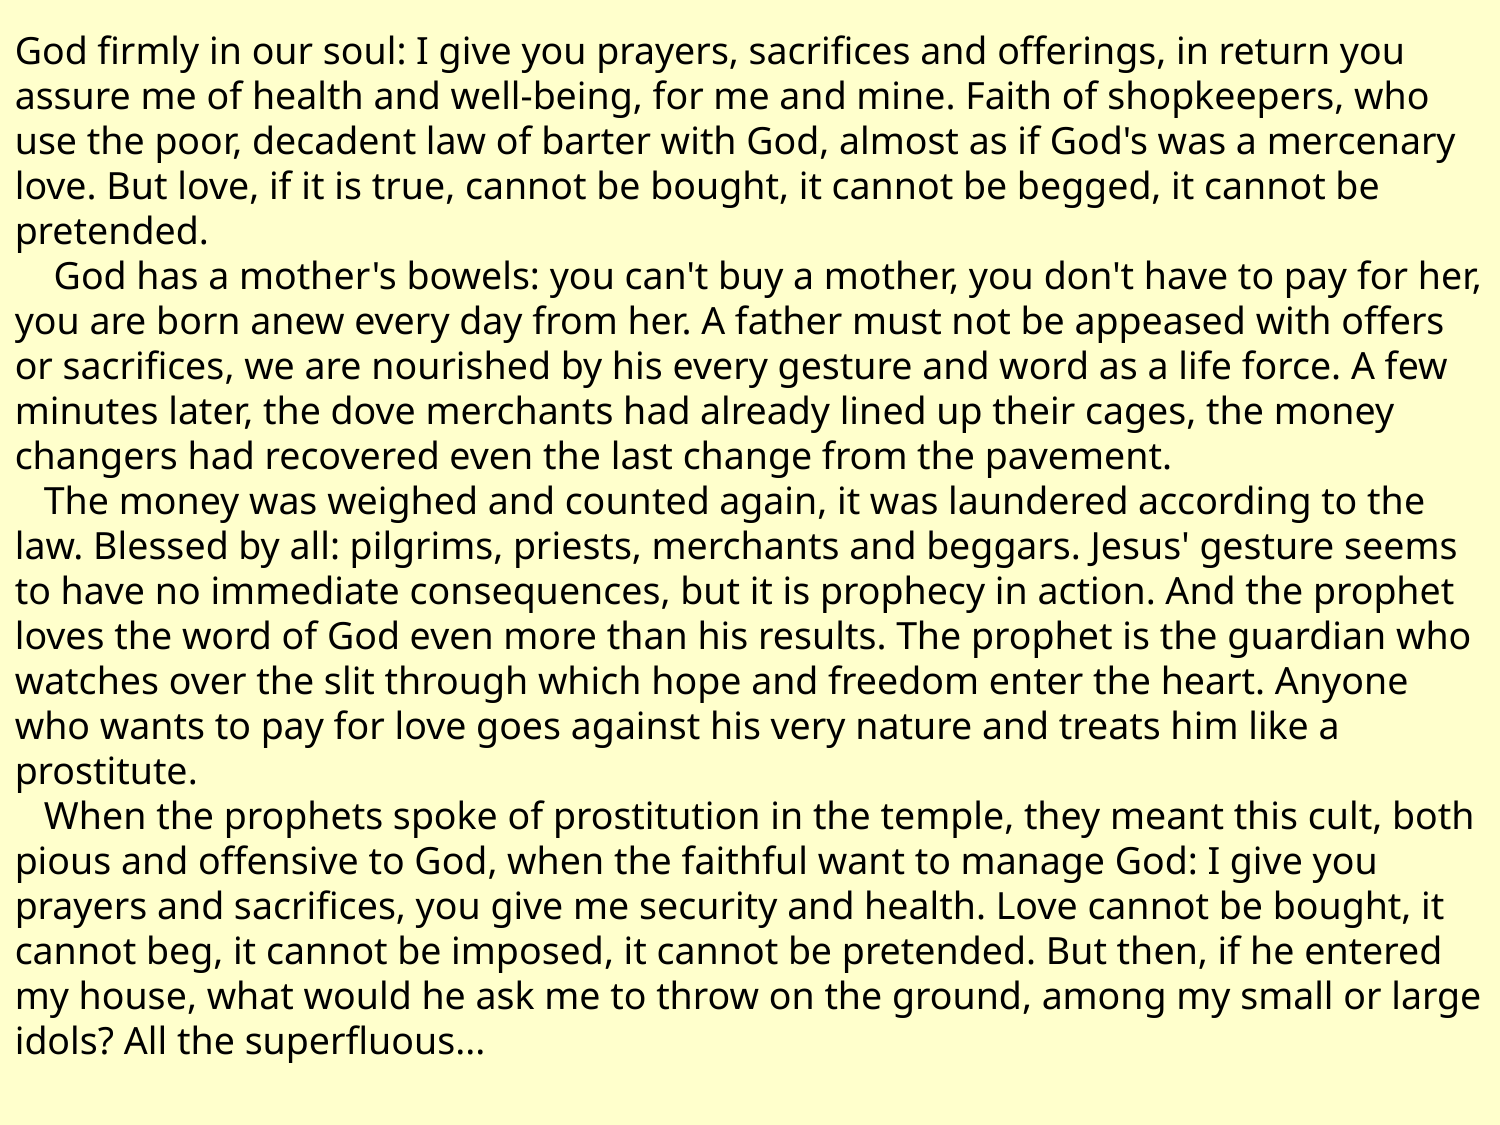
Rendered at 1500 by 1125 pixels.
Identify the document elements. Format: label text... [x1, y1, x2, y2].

text_box God firmly in our soul: I give you prayers, sacrifices and offerings, in return you assure me of health and well-being, for me and mine. Faith of shopkeepers, who use the poor, decadent law of barter with God, almost as if God's was a mercenary love. But love, if it is true, cannot be bought, it cannot be begged, it cannot be pretended. God has a mother's bowels: you can't buy a mother, you don't have to pay for her, you are born anew every day from her. A father must not be appeased with offers or sacrifices, we are nourished by his every gesture and word as a life force. A few minutes later, the dove merchants had already lined up their cages, the money changers had recovered even the last change from the pavement. The money was weighed and counted again, it was laundered according to the law. Blessed by all: pilgrims, priests, merchants and beggars. Jesus' gesture seems to have no immediate consequences, but it is prophecy in action. And the prophet loves the word of God even more than his results. The prophet is the guardian who watches over the slit through which hope and freedom enter the heart. Anyone who wants to pay for love goes against his very nature and treats him like a prostitute. When the prophets spoke of prostitution in the temple, they meant this cult, both pious and offensive to God, when the faithful want to manage God: I give you prayers and sacrifices, you give me security and health. Love cannot be bought, it cannot beg, it cannot be imposed, it cannot be pretended. But then, if he entered my house, what would he ask me to throw on the ground, among my small or large idols? All the superfluous... [0, 19, 1500, 1069]
